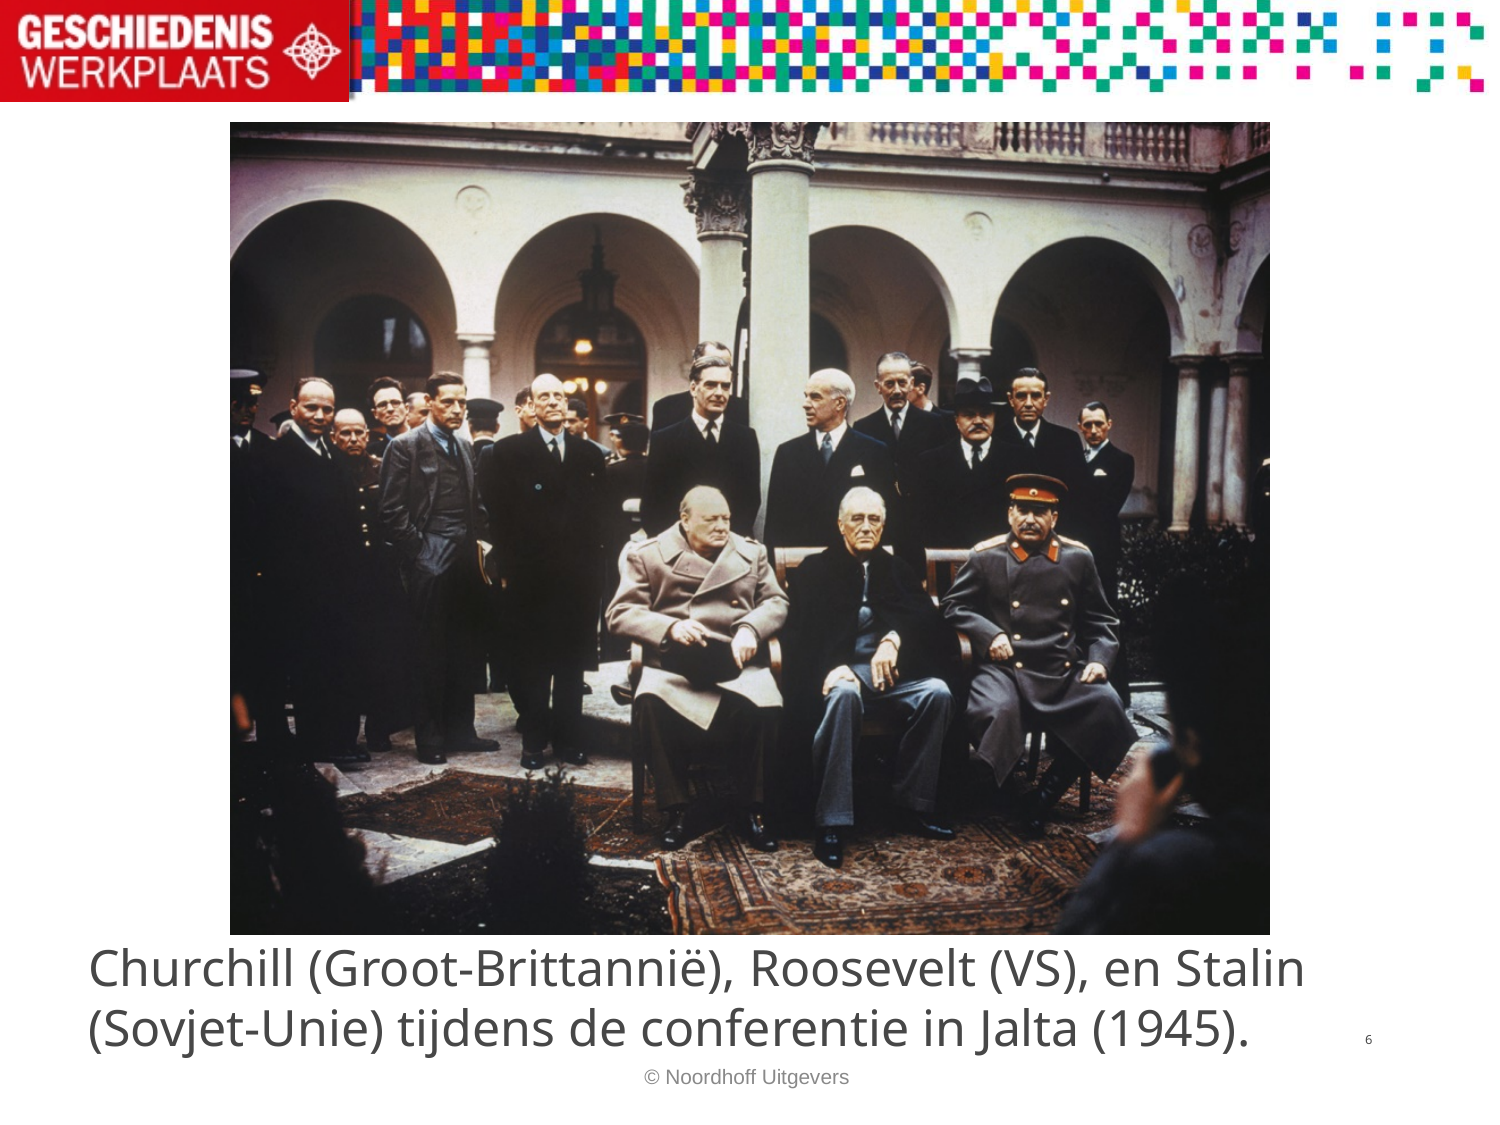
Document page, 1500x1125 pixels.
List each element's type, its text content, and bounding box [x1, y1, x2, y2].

text_box © Noordhoff Uitgevers [512, 1045, 988, 1106]
text_box Churchill (Groot-Brittannië), Roosevelt (VS), en Stalin (Sovjet-Unie) tijdens de conferentie in Jalta (1945). [88, 928, 1500, 1066]
picture [0, 0, 1500, 1125]
